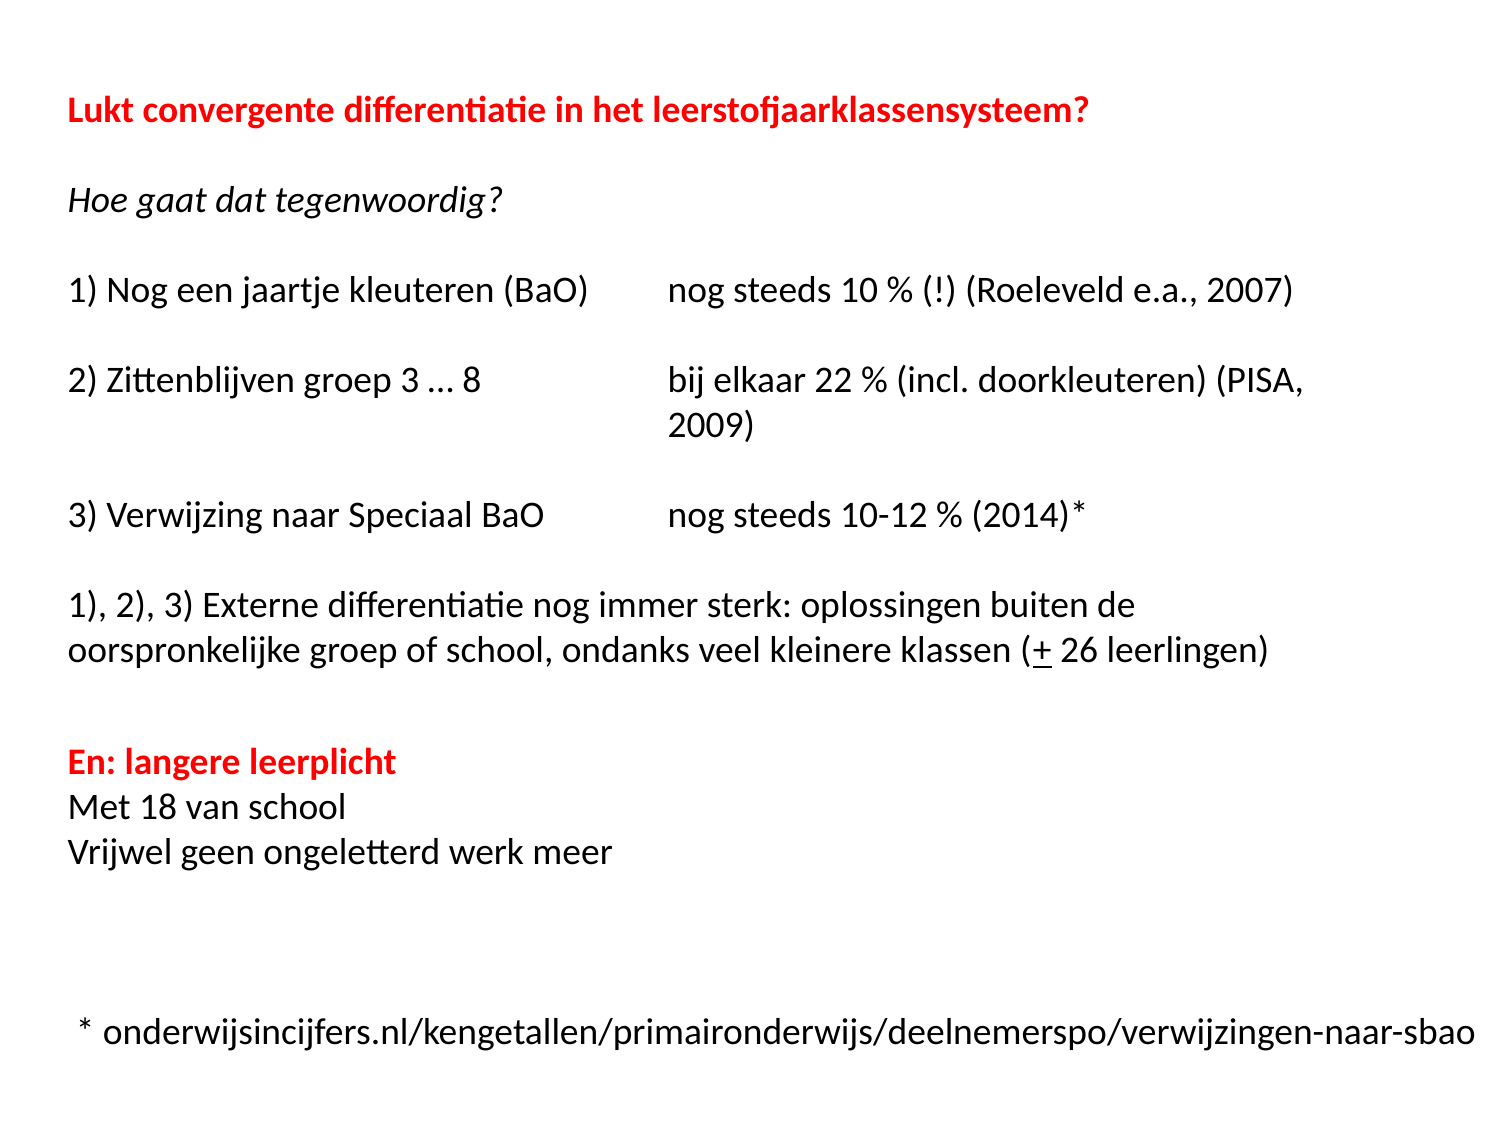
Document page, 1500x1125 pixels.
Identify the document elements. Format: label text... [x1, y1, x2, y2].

text_box * onderwijsincijfers.nl/kengetallen/primaironderwijs/deelnemerspo/verwijzingen-naar-sbao [61, 999, 1493, 1060]
text_box En: langere leerplicht Met 18 van school Vrijwel geen ongeletterd werk meer [53, 729, 1365, 880]
text_box Lukt convergente differentiatie in het leerstofjaarklassensysteem? Hoe gaat dat tegenwoordig? 1) Nog een jaartje kleuteren (BaO) nog steeds 10 % (!) (Roeleveld e.a., 2007) 2) Zittenblijven groep 3 … 8 bij elkaar 22 % (incl. doorkleuteren) (PISA, 2009) 3) Verwijzing naar Speciaal BaO nog steeds 10-12 % (2014)* 1), 2), 3) Externe differentiatie nog immer sterk: oplossingen buiten de oorspronkelijke groep of school, ondanks veel kleinere klassen (+ 26 leerlingen) [53, 78, 1365, 678]
